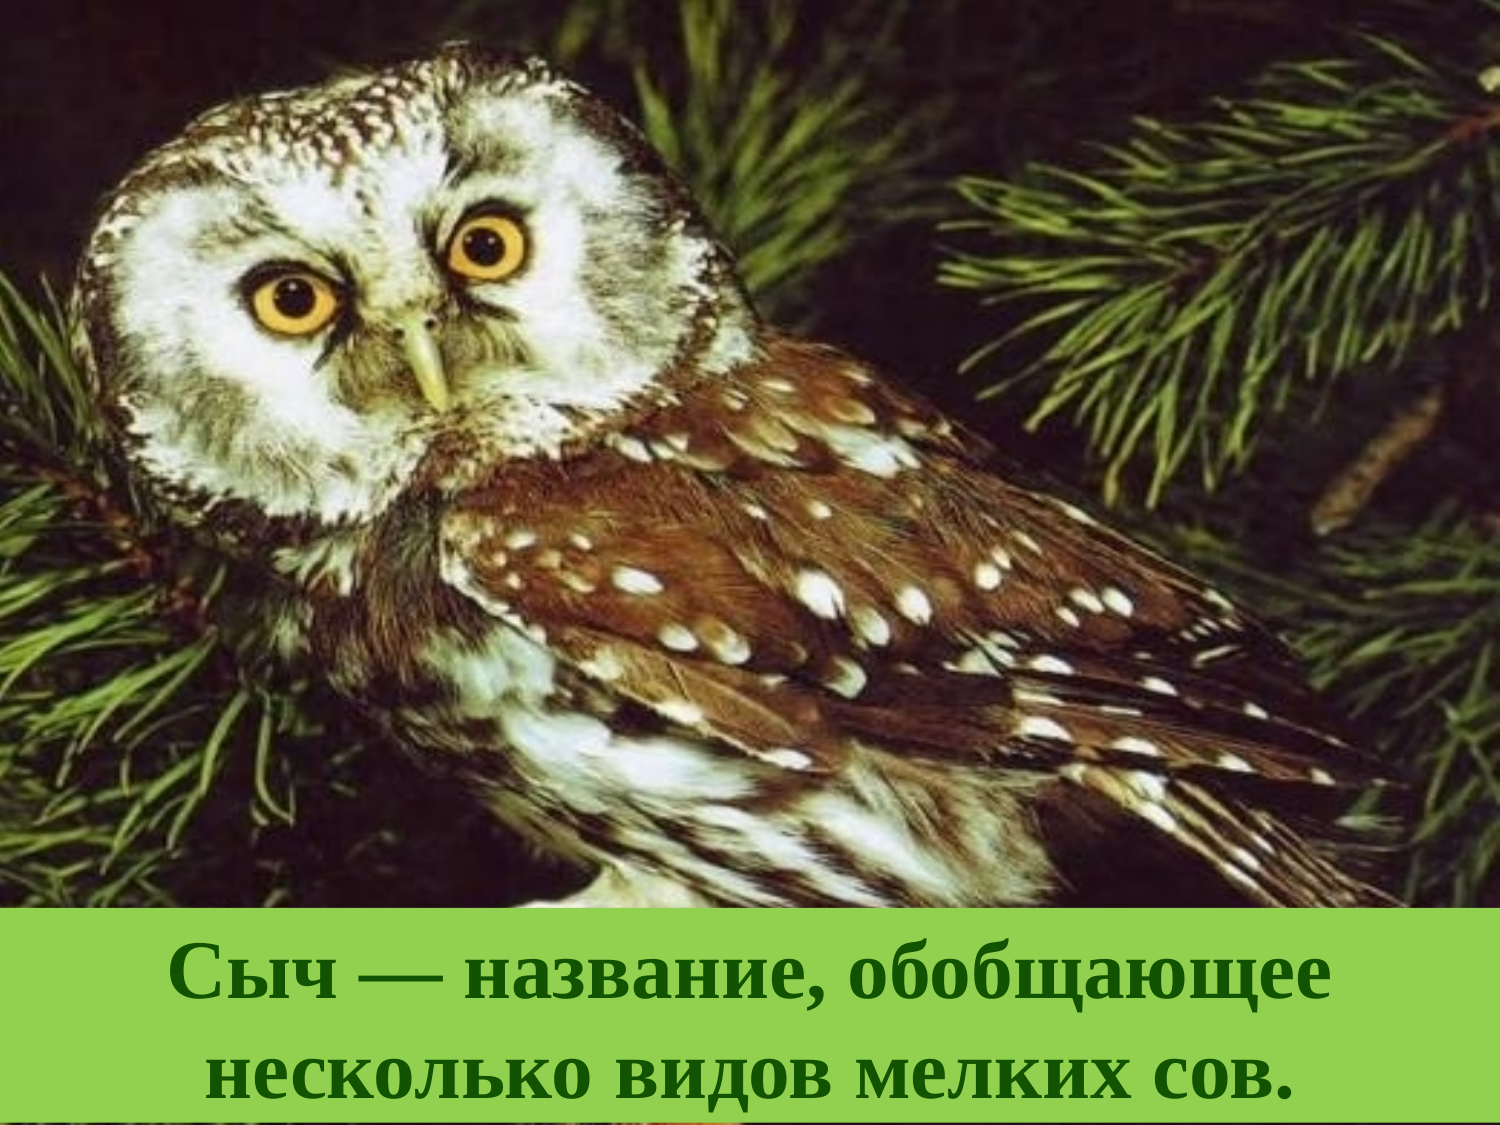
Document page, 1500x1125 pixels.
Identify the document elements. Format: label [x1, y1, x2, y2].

list [0, 0, 1500, 1125]
